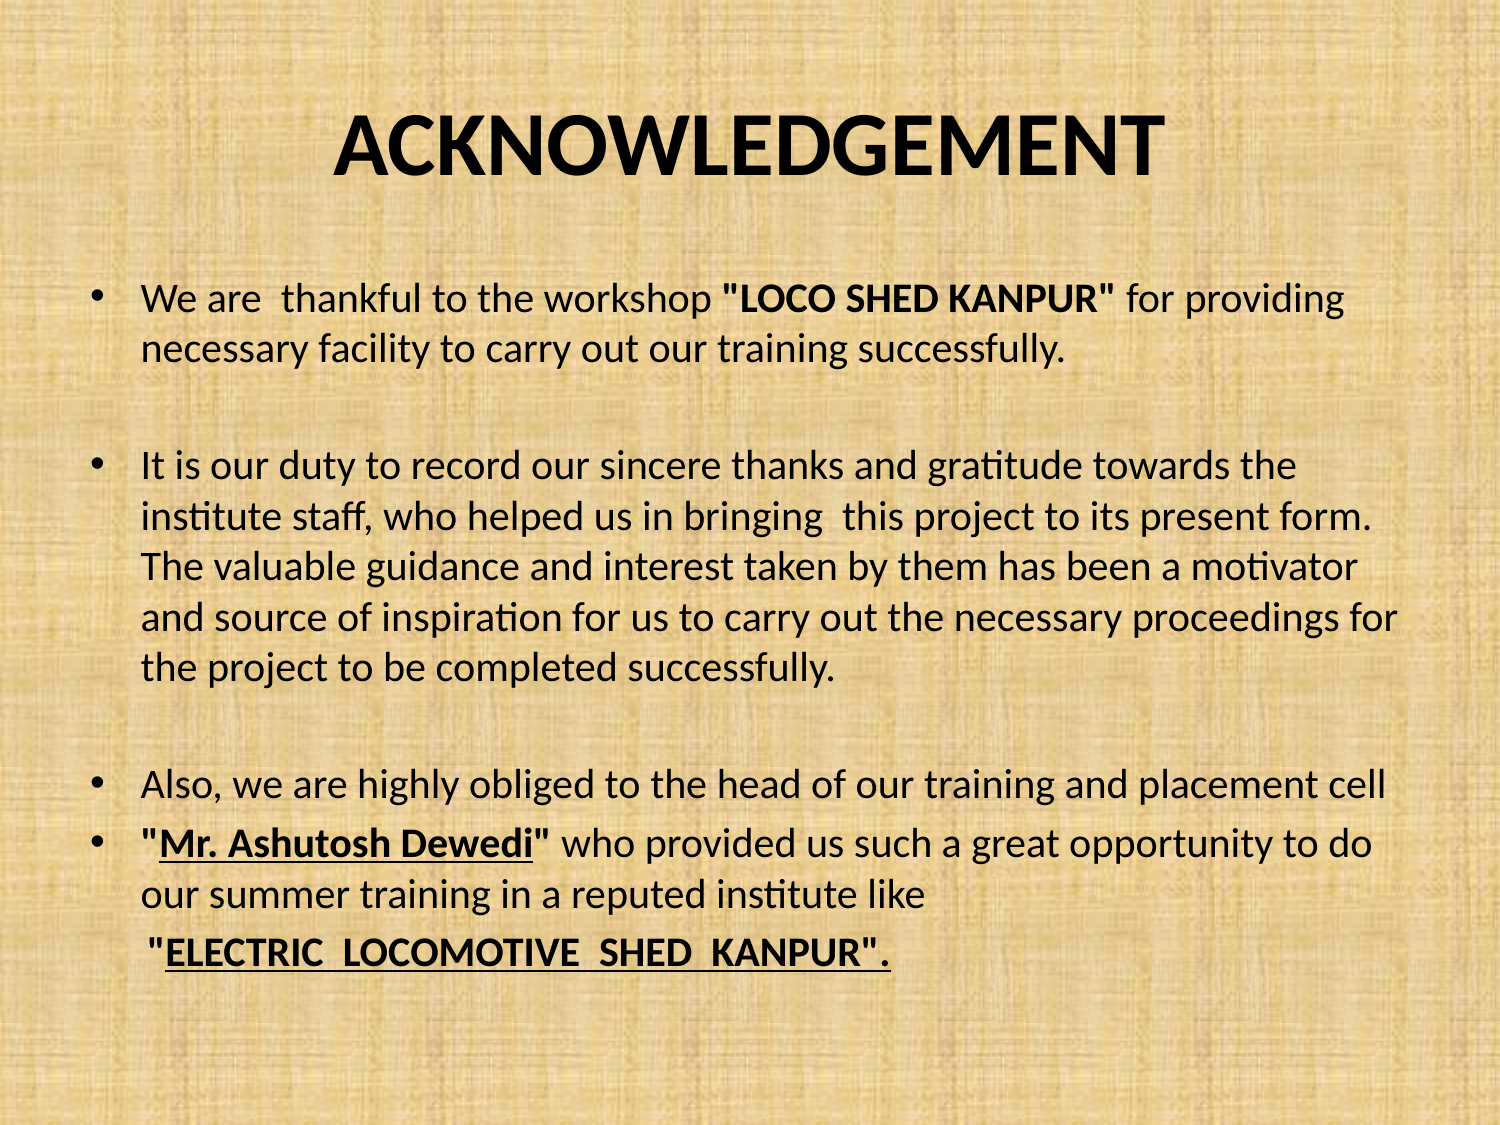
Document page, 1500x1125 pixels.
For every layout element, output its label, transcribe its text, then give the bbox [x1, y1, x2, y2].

title ACKNOWLEDGEMENT [75, 45, 1425, 233]
list We are thankful to the workshop "LOCO SHED KANPUR" for providing necessary facility to carry out our training successfully. It is our duty to record our sincere thanks and gratitude towards the institute staff, who helped us in bringing this project to its present form. The valuable guidance and interest taken by them has been a motivator and source of inspiration for us to carry out the necessary proceedings for the project to be completed successfully. Also, we are highly obliged to the head of our training and placement cell "Mr. Ashutosh Dewedi" who provided us such a great opportunity to do our summer training in a reputed institute like "ELECTRIC LOCOMOTIVE SHED KANPUR". [75, 262, 1425, 1005]
picture [0, 0, 1500, 1125]
